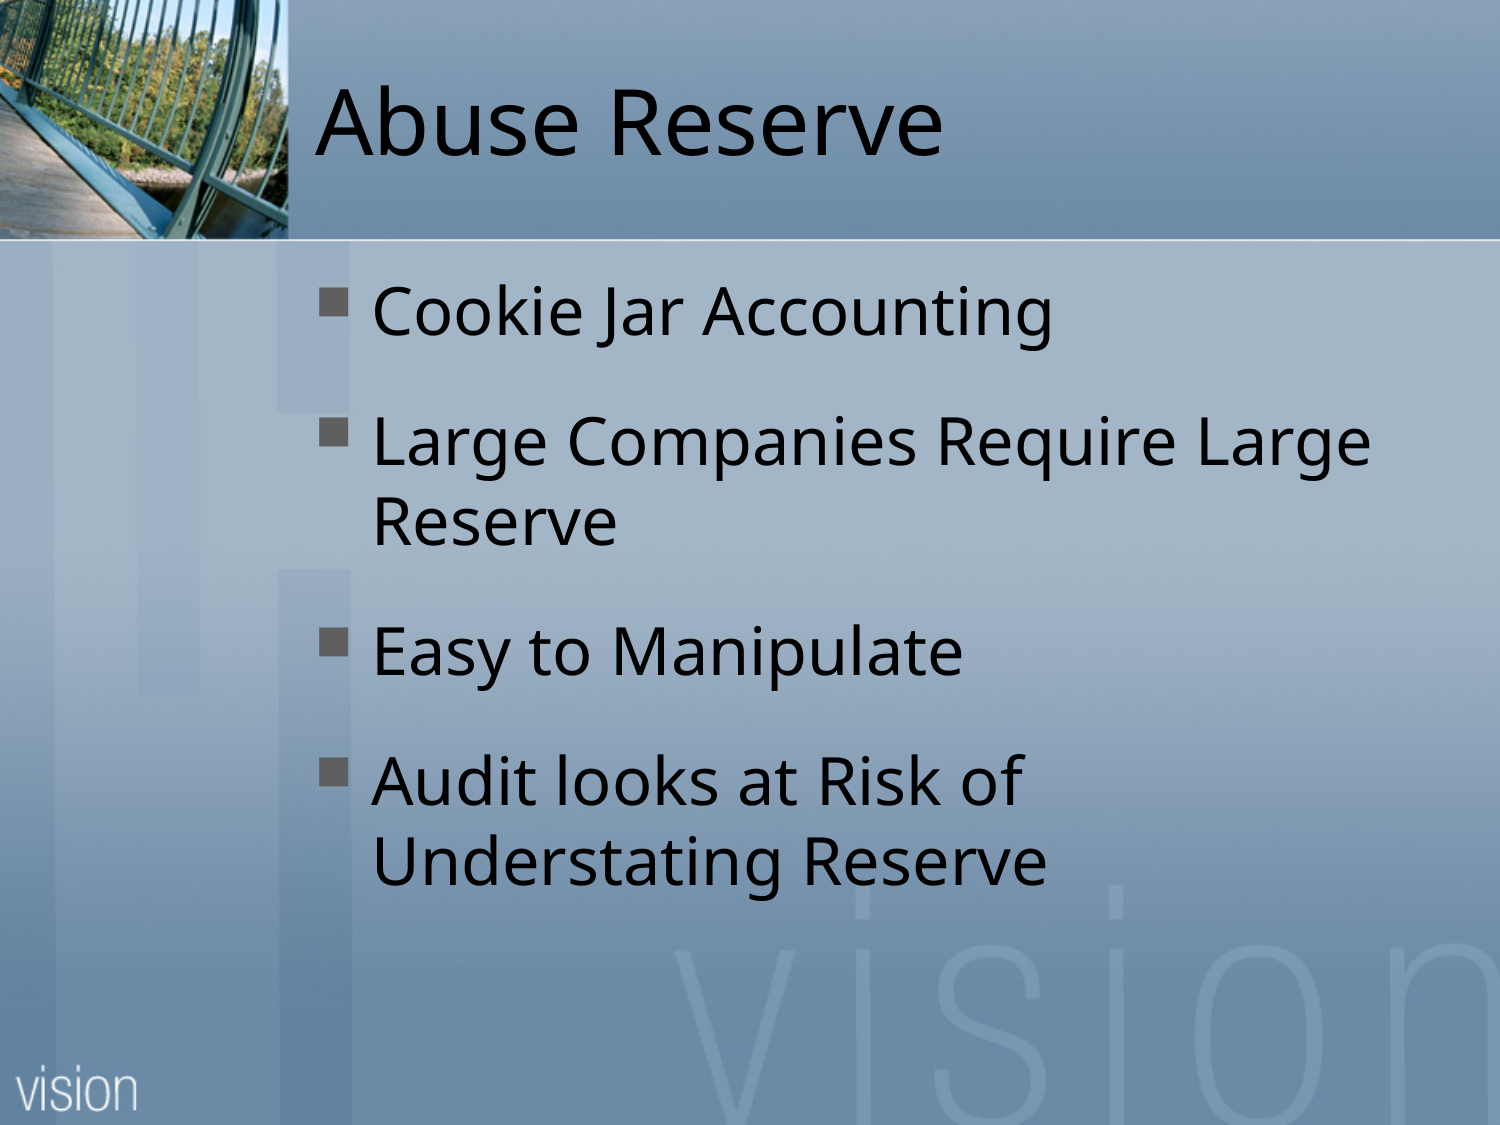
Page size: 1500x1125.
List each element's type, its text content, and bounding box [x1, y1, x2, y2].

picture [0, 0, 1500, 1125]
list Cookie Jar Accounting Large Companies Require Large Reserve Easy to Manipulate Audit looks at Risk of Understating Reserve [299, 261, 1462, 1095]
title Abuse Reserve [299, 30, 1462, 207]
